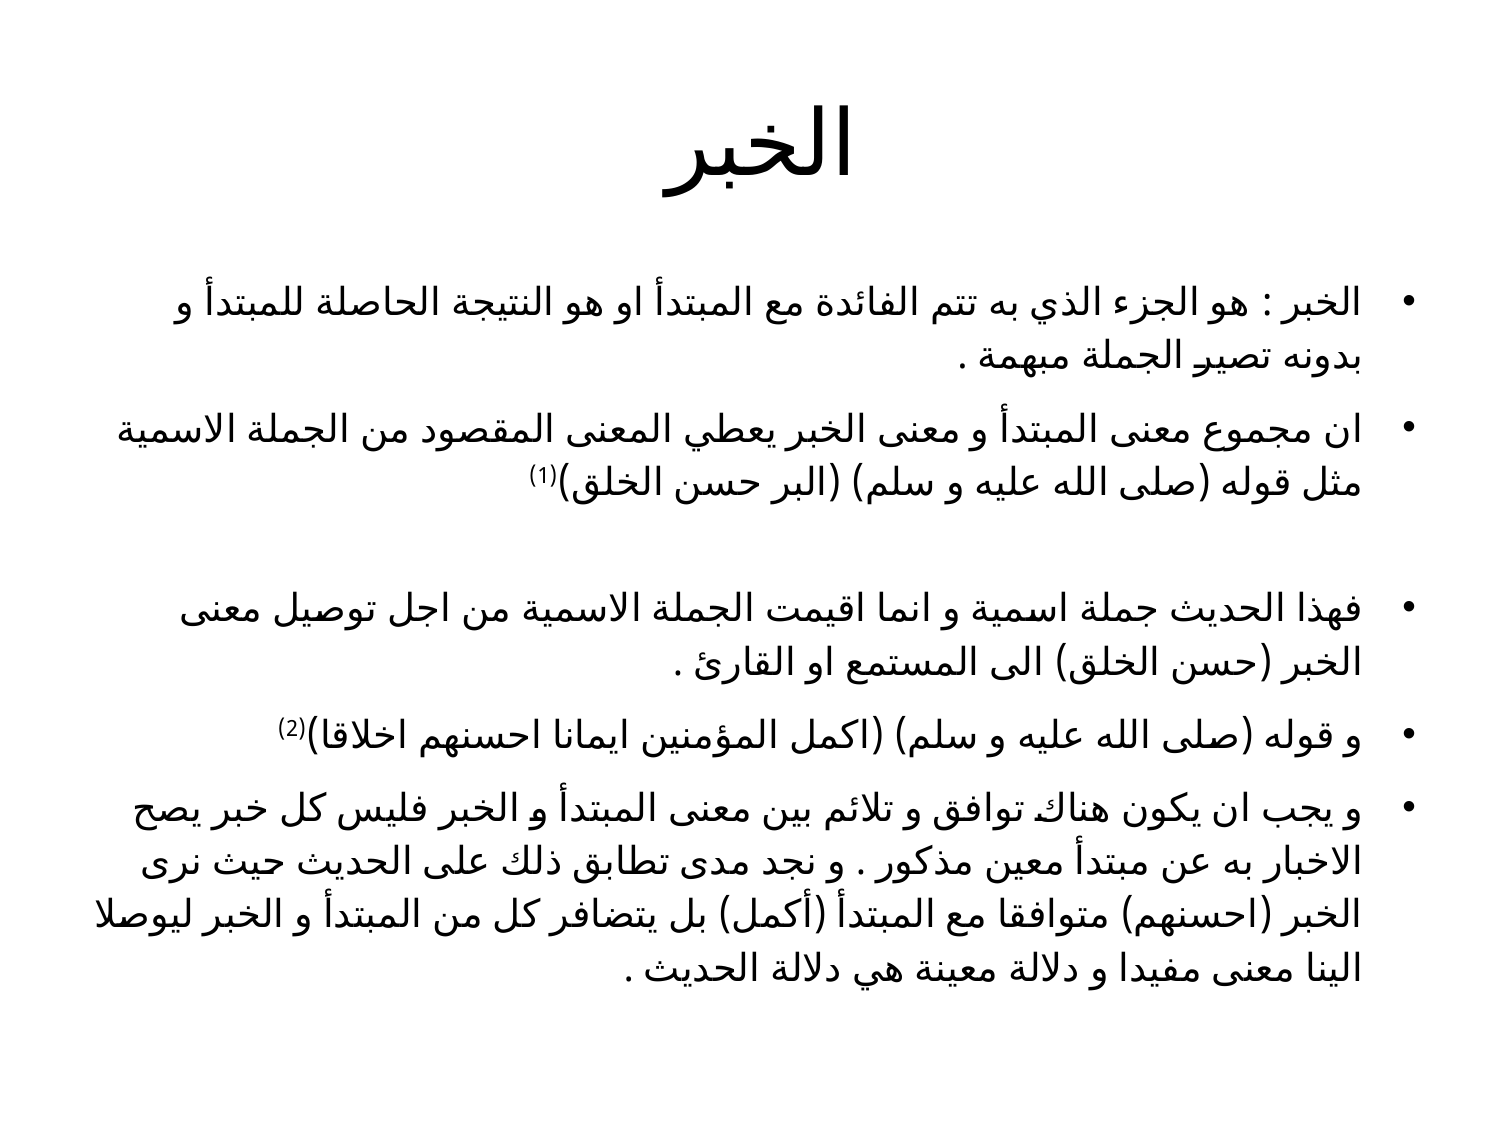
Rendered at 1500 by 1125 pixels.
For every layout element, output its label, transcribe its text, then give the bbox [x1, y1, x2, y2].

title الخبر [75, 45, 1425, 233]
list الخبر : هو الجزء الذي به تتم الفائدة مع المبتدأ او هو النتيجة الحاصلة للمبتدأ و بدونه تصير الجملة مبهمة . ان مجموع معنى المبتدأ و معنى الخبر يعطي المعنى المقصود من الجملة الاسمية مثل قوله (صلى الله عليه و سلم) (البر حسن الخلق)(1) فهذا الحديث جملة اسمية و انما اقيمت الجملة الاسمية من اجل توصيل معنى الخبر (حسن الخلق) الى المستمع او القارئ . و قوله (صلى الله عليه و سلم) (اكمل المؤمنين ايمانا احسنهم اخلاقا)(2) و يجب ان يكون هناك توافق و تلائم بين معنى المبتدأ و الخبر فليس كل خبر يصح الاخبار به عن مبتدأ معين مذكور . و نجد مدى تطابق ذلك على الحديث حيث نرى الخبر (احسنهم) متوافقا مع المبتدأ (أكمل) بل يتضافر كل من المبتدأ و الخبر ليوصلا الينا معنى مفيدا و دلالة معينة هي دلالة الحديث . [75, 262, 1425, 1005]
